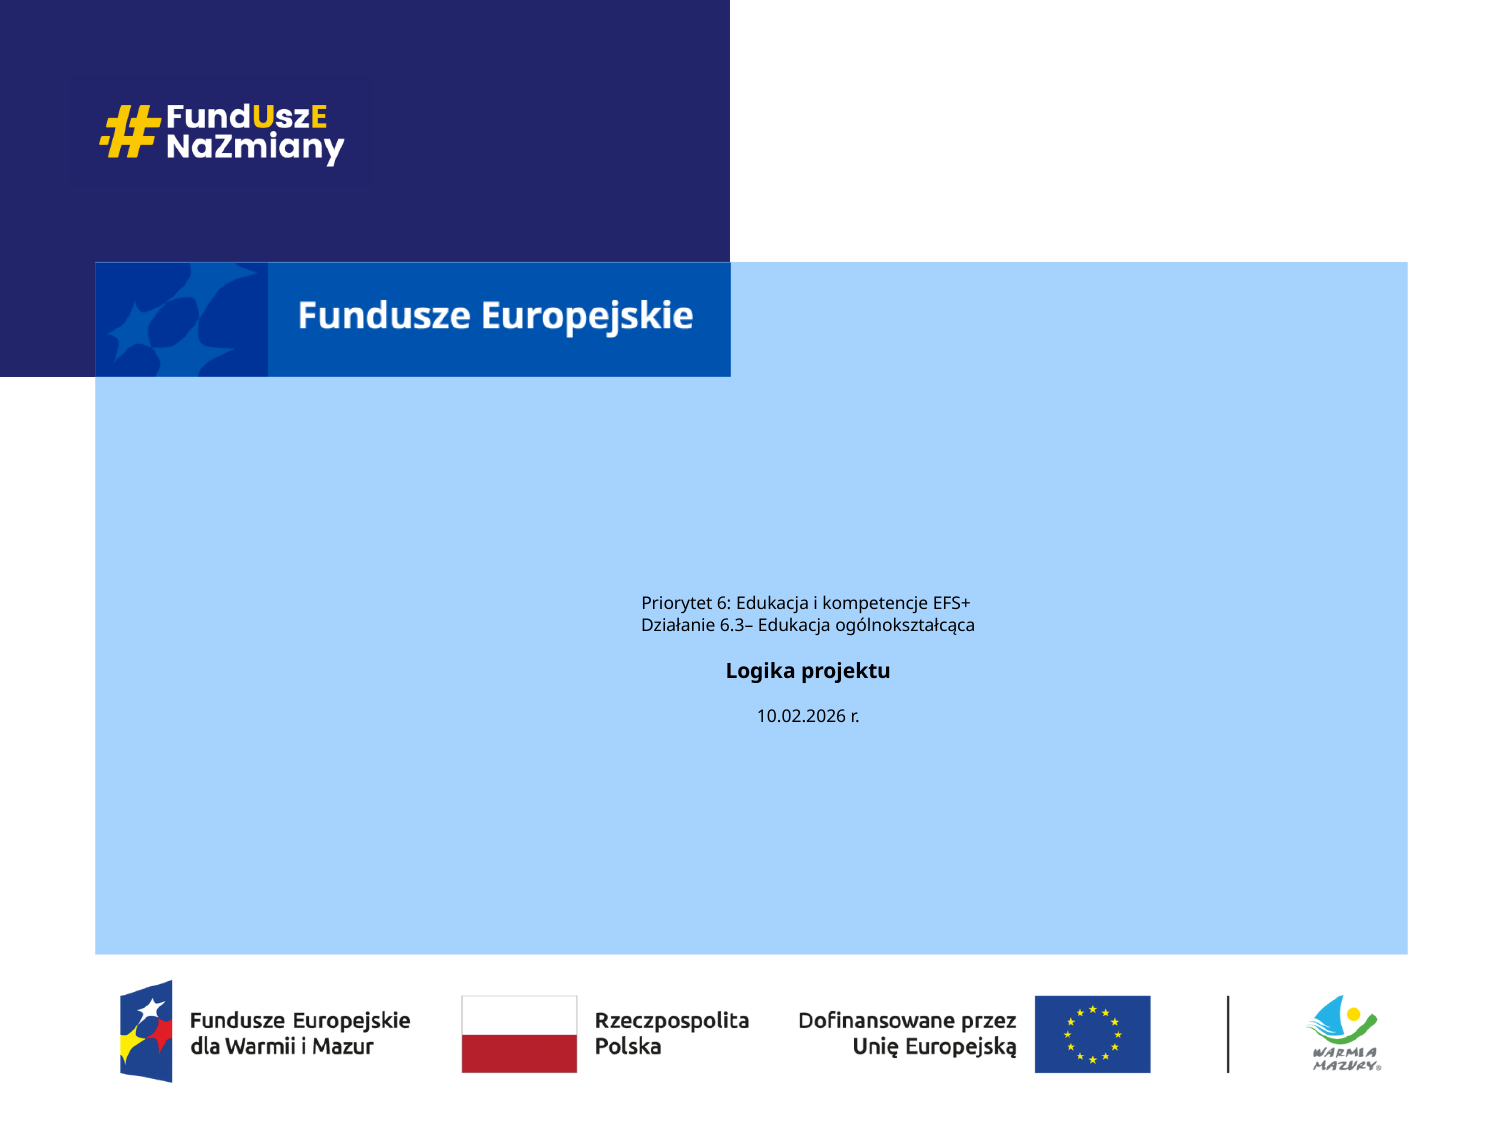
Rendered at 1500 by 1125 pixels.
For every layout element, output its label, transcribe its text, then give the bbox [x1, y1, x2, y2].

picture [0, 0, 1500, 1125]
title Priorytet 6: Edukacja i kompetencje EFS+ Działanie 6.3– Edukacja ogólnokształcąca Logika projektu 10.02.2026 r. [246, 584, 1371, 760]
